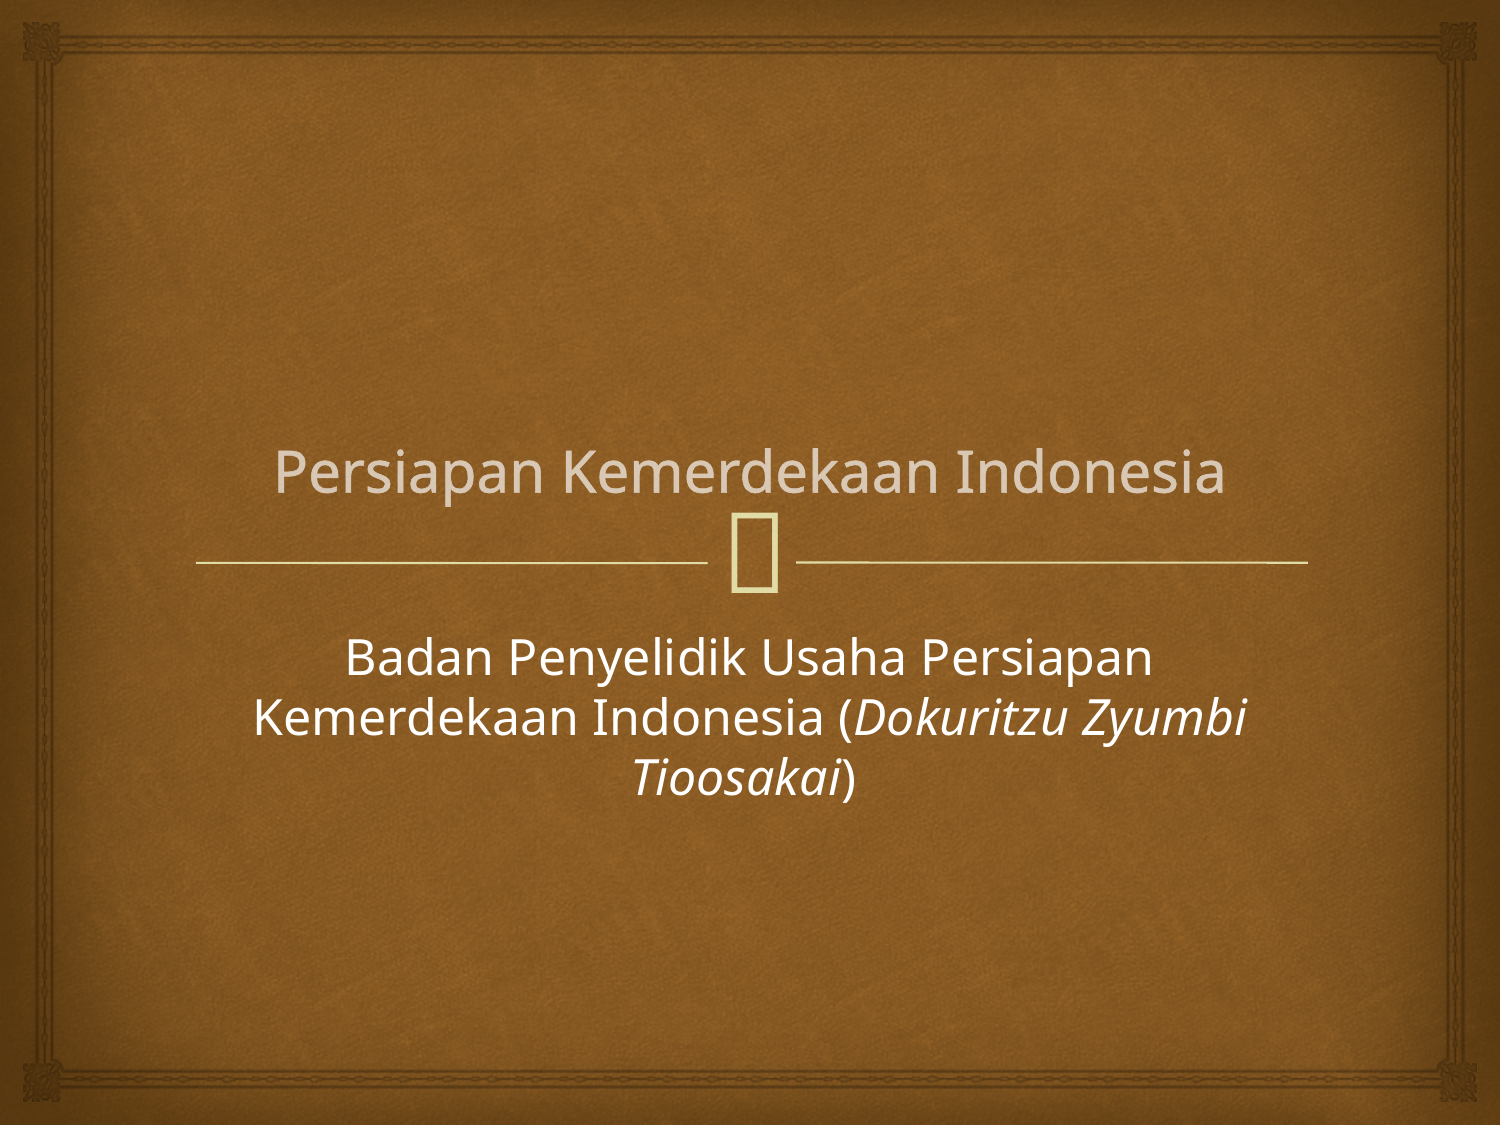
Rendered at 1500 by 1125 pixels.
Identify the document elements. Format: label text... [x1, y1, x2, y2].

title Persiapan Kemerdekaan Indonesia [194, 227, 1306, 512]
picture [0, 0, 1500, 1125]
subtitle Badan Penyelidik Usaha Persiapan Kemerdekaan Indonesia (Dokuritzu Zyumbi Tioosakai) [225, 618, 1275, 906]
